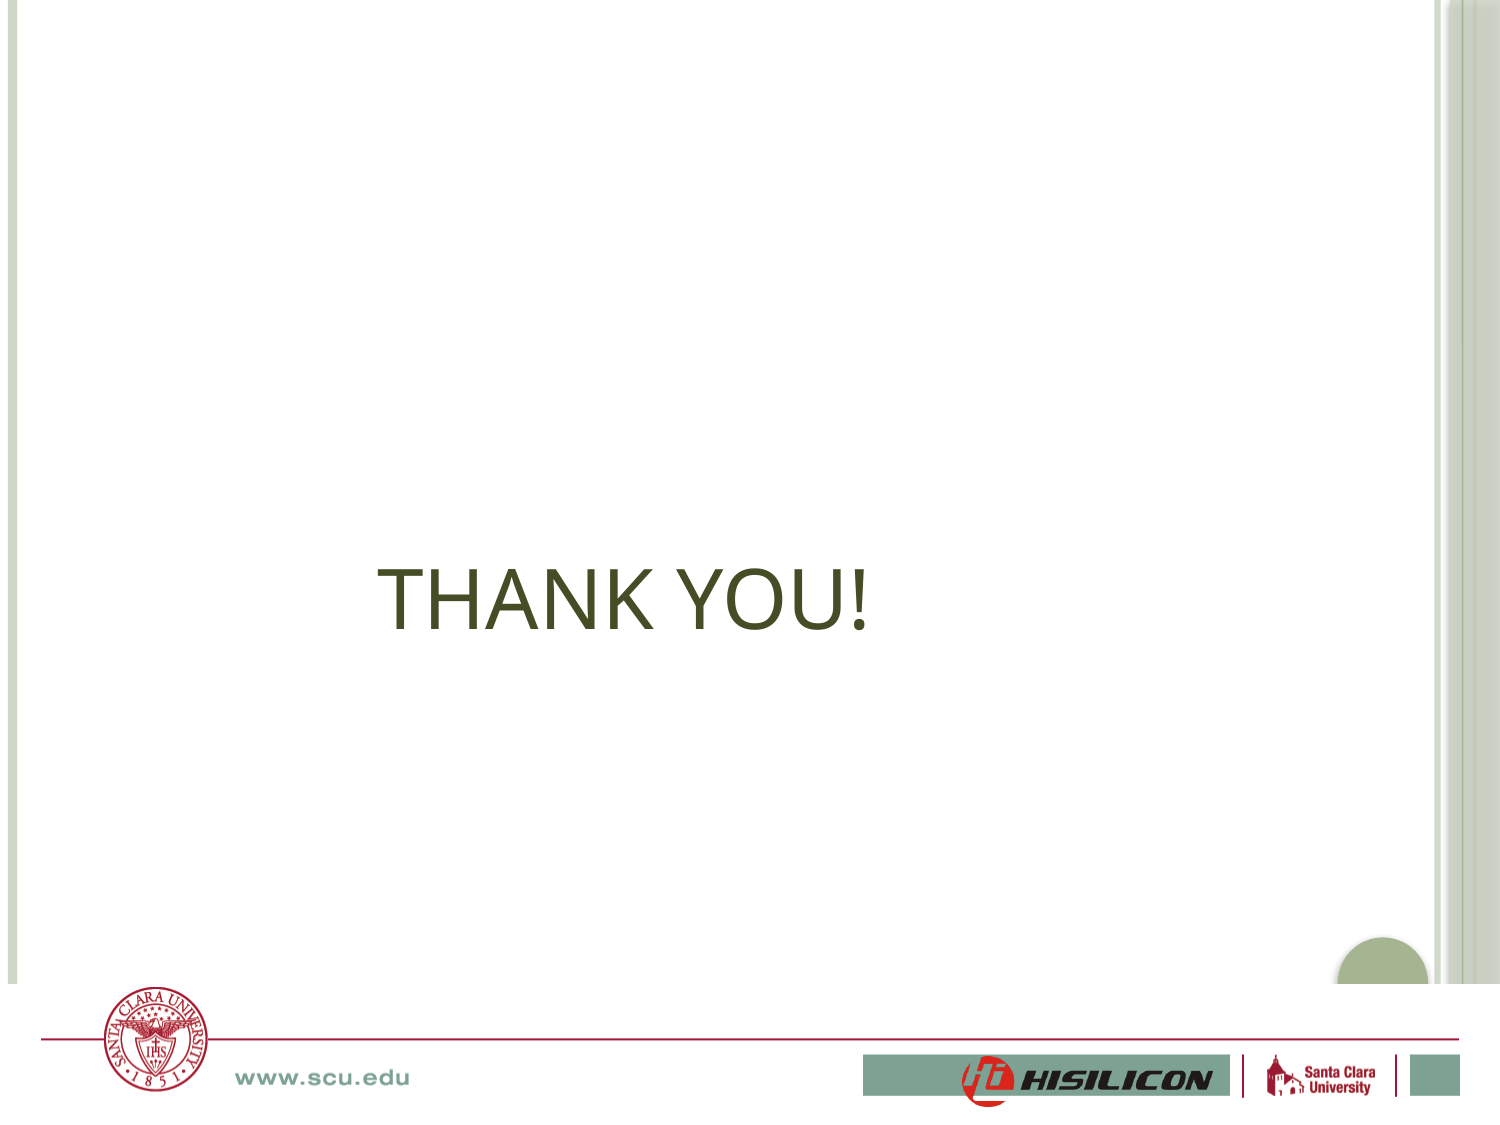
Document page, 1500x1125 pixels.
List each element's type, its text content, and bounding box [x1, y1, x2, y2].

picture [0, 984, 1500, 1125]
title Thank you! [362, 537, 1288, 654]
